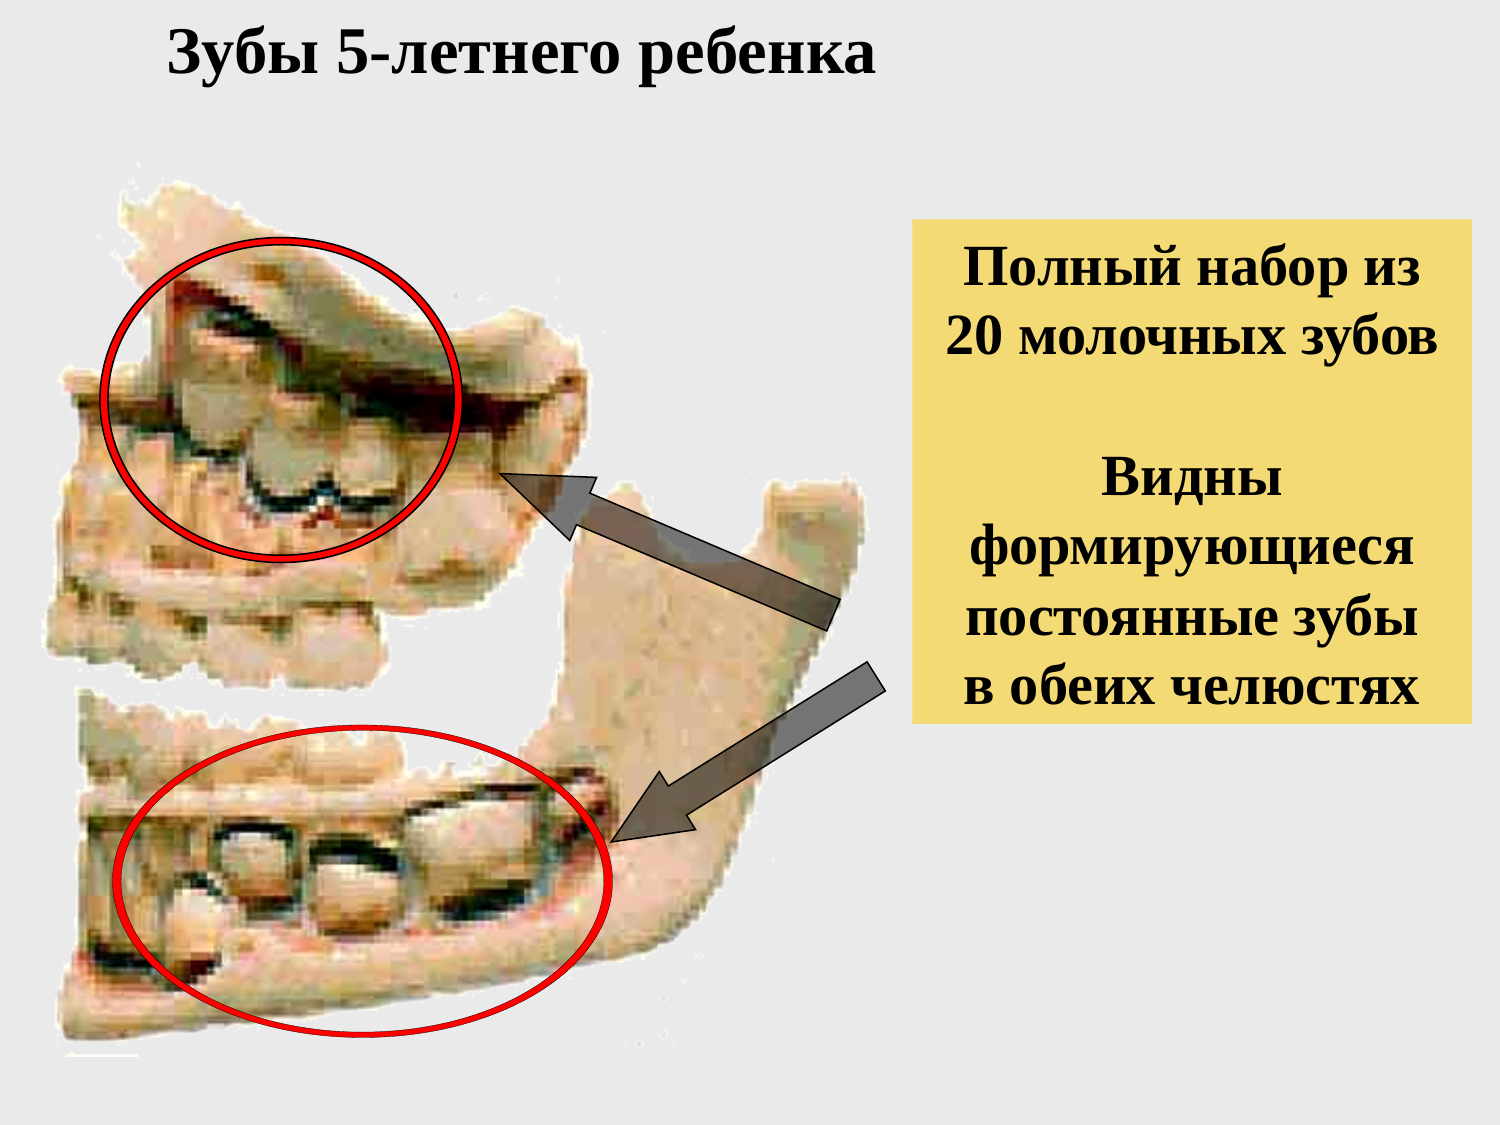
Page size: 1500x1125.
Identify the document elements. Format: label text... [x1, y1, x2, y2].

text_box Зубы 5-летнего ребенка [151, 0, 893, 95]
picture [41, 162, 876, 1057]
text_box Полный набор из 20 молочных зубов Видны формирующиеся постоянные зубы в обеих челюстях [912, 219, 1473, 724]
text_box [880, 682, 886, 695]
